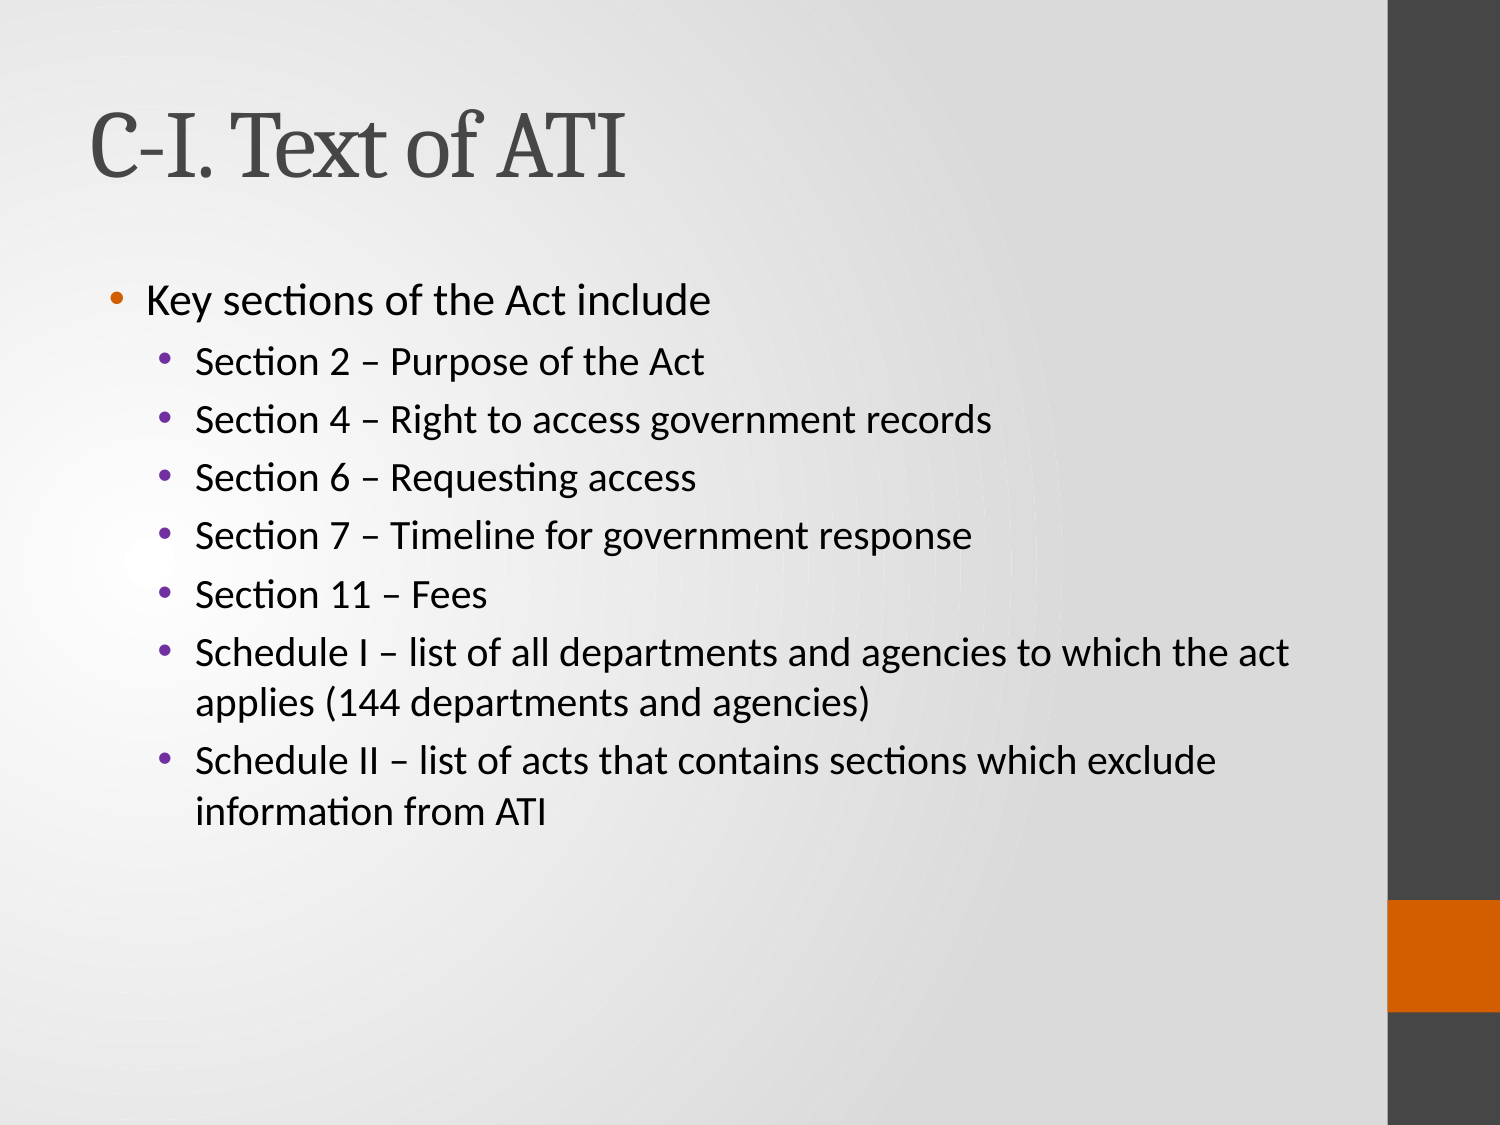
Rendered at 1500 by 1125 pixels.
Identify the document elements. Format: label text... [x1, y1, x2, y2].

list Key sections of the Act include Section 2 – Purpose of the Act Section 4 – Right to access government records Section 6 – Requesting access Section 7 – Timeline for government response Section 11 – Fees Schedule I – list of all departments and agencies to which the act applies (144 departments and agencies) Schedule II – list of acts that contains sections which exclude information from ATI [75, 262, 1325, 1050]
title C-I. Text of ATI [75, 45, 1325, 233]
